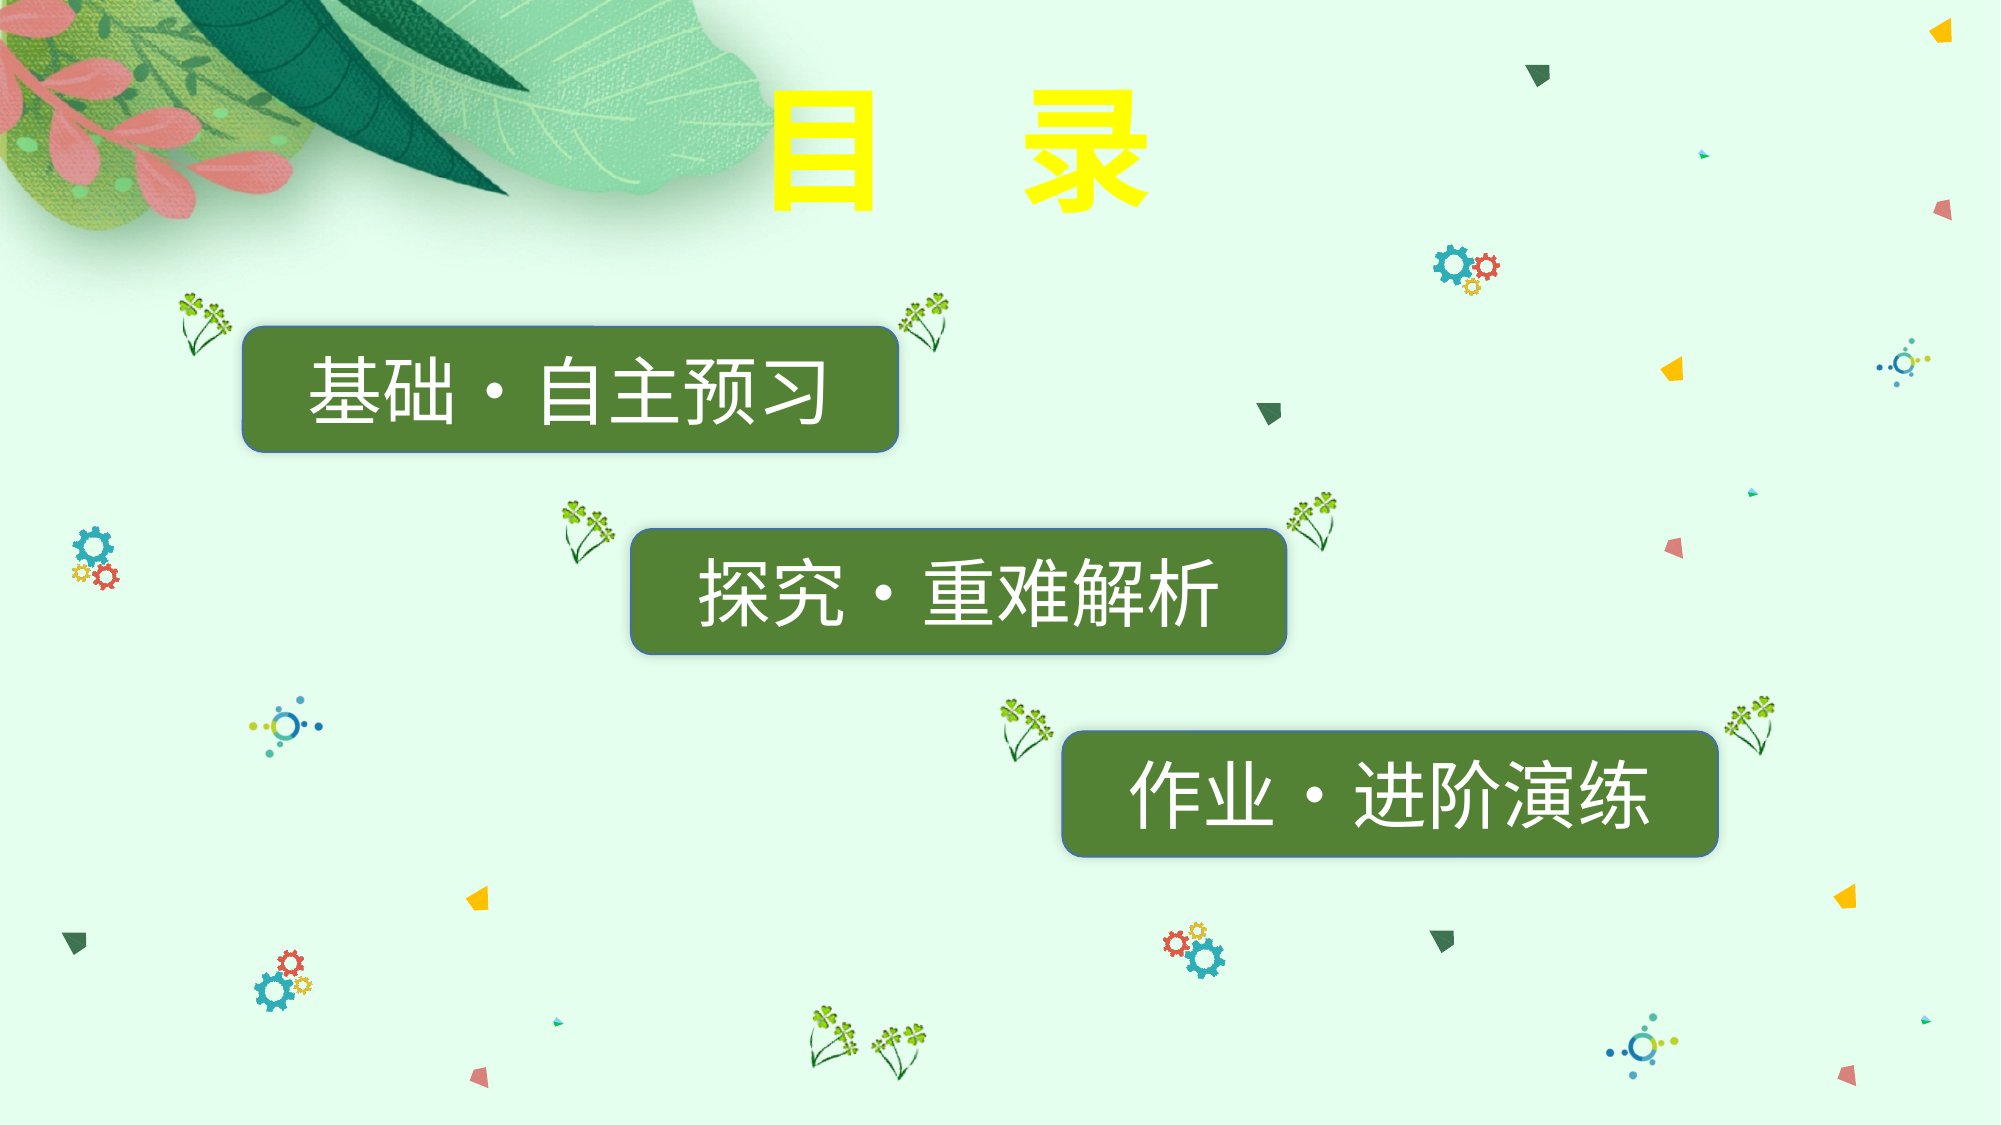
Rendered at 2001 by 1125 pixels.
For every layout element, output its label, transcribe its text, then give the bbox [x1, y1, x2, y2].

text_box 基础•自主预习 [241, 325, 900, 453]
text_box 作业•进阶演练 [1061, 730, 1719, 858]
text_box 目 录 [740, 55, 1171, 236]
text_box 探究•重难解析 [629, 528, 1288, 656]
picture [0, 0, 2001, 1125]
